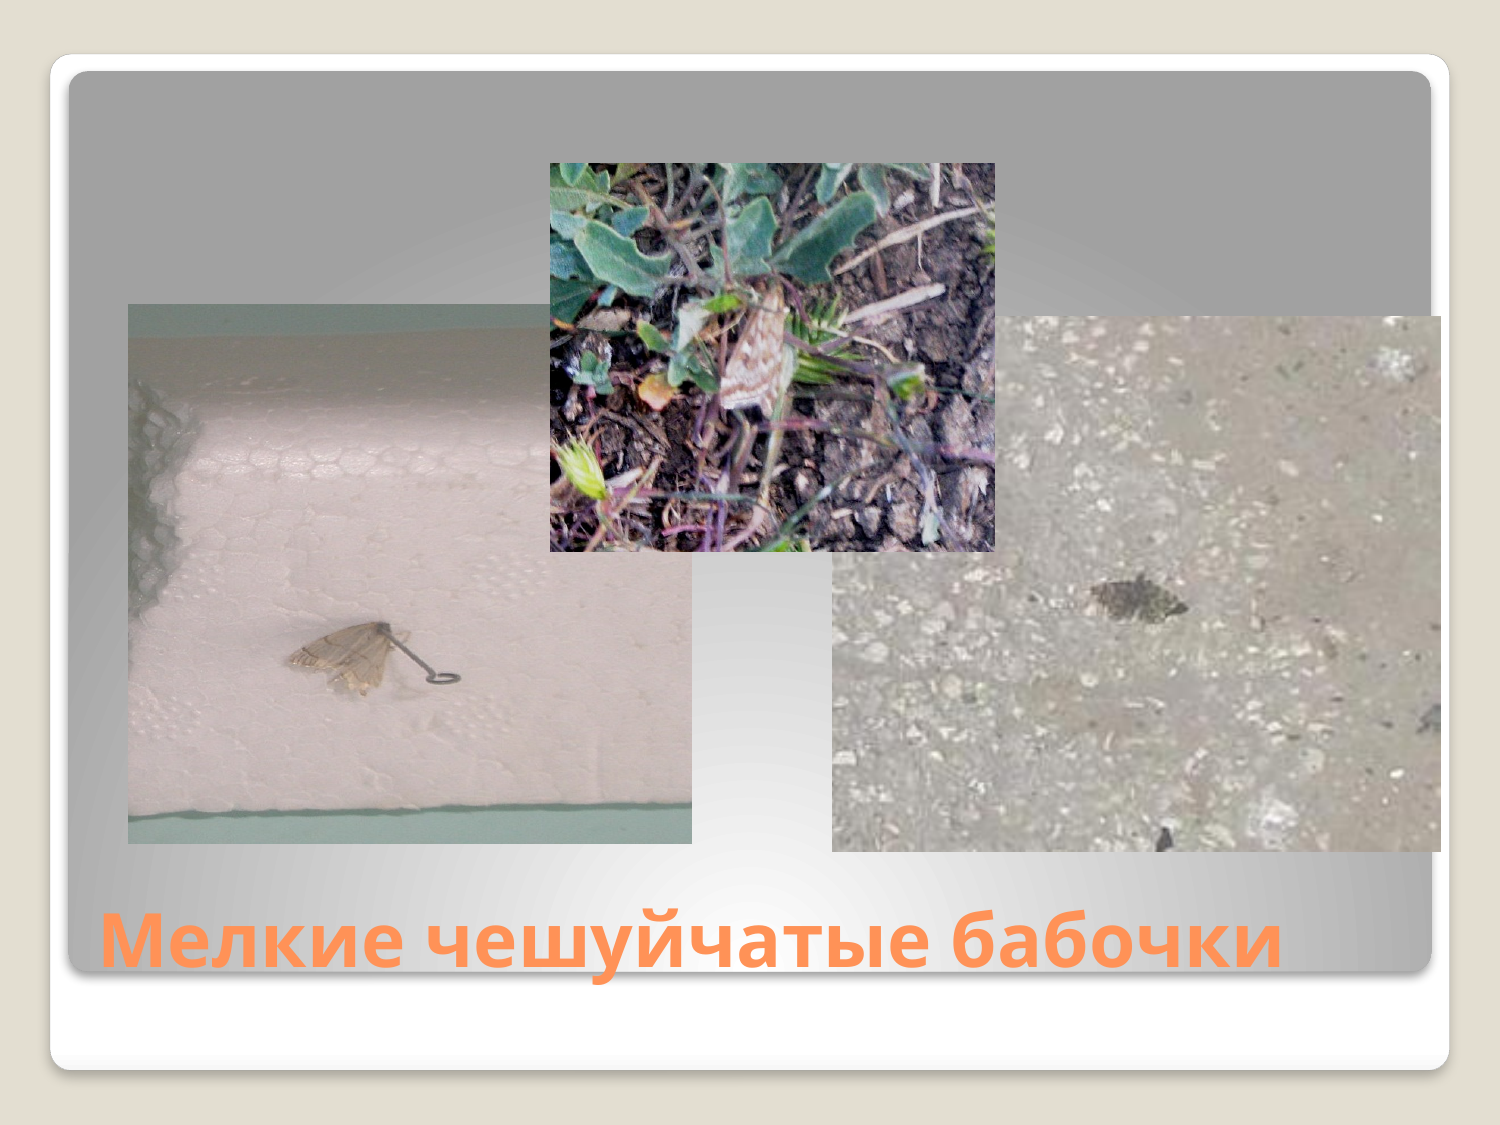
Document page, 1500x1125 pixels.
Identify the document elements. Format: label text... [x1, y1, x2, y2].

picture [550, 163, 1441, 852]
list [128, 304, 692, 844]
title Мелкие чешуйчатые бабочки [82, 817, 1425, 990]
